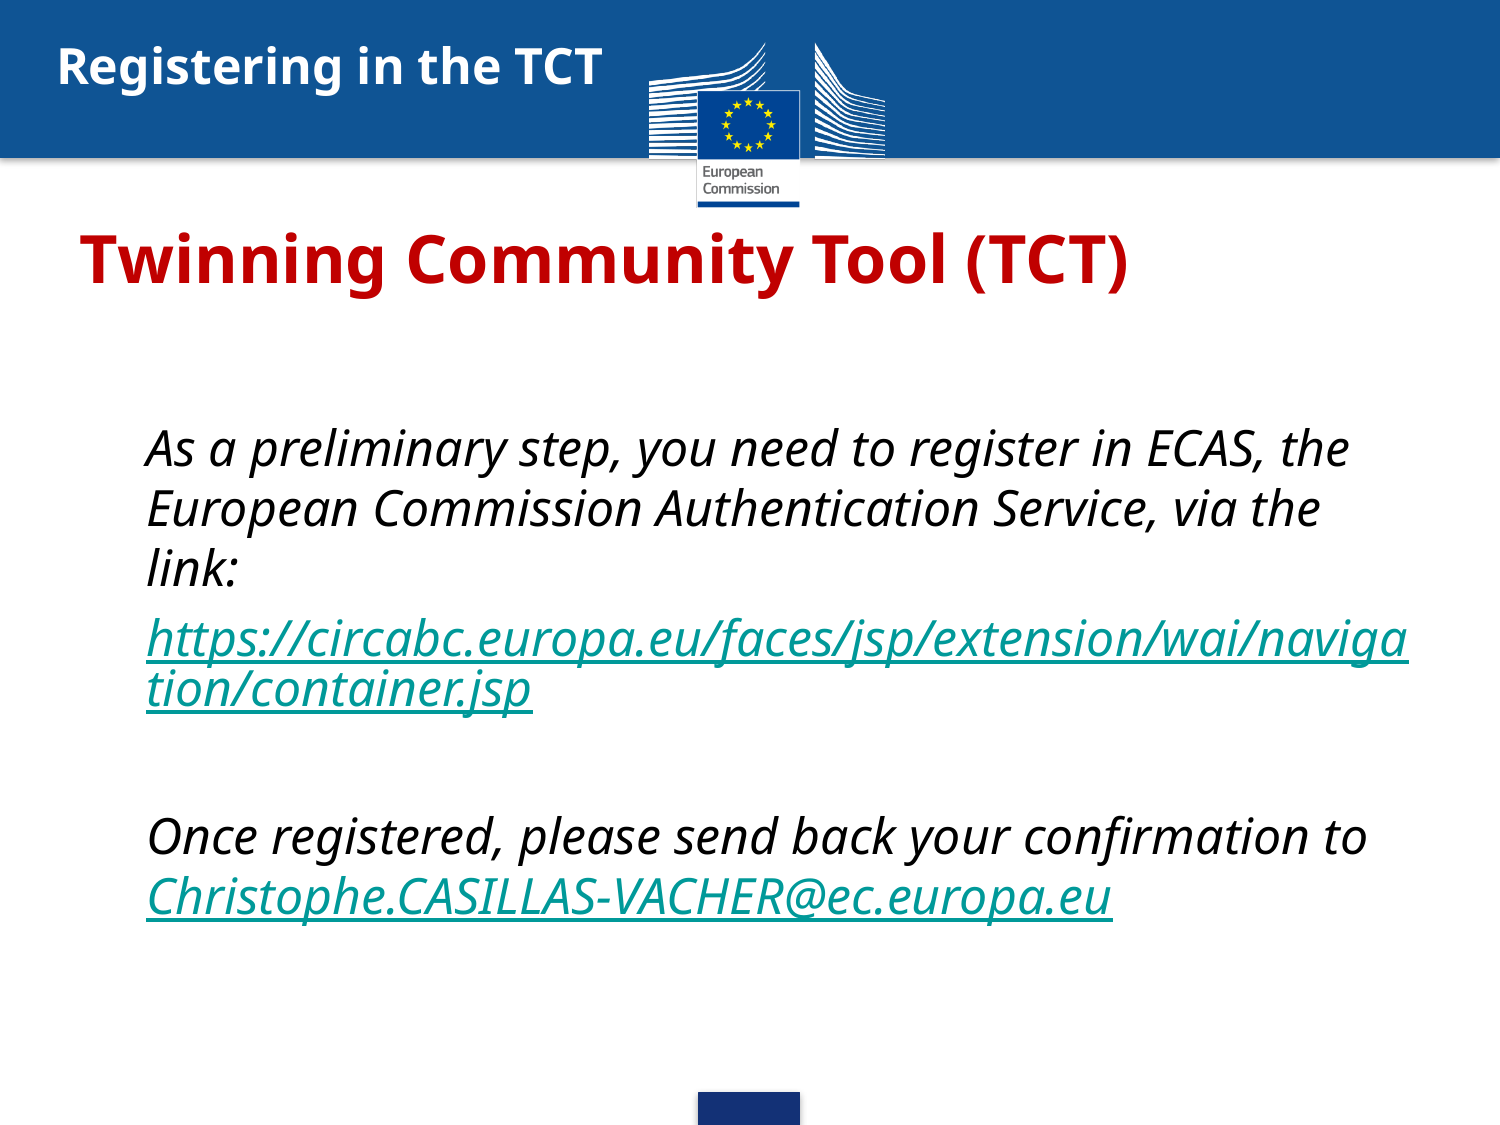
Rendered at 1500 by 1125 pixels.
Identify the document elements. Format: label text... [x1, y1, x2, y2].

list As a preliminary step, you need to register in ECAS, the European Commission Authentication Service, via the link: https://circabc.europa.eu/faces/jsp/extension/wai/navigation/container.jsp Once registered, please send back your confirmation to Christophe.CASILLAS-VACHER@ec.europa.eu [75, 408, 1425, 988]
title Twinning Community Tool (TCT) [64, 219, 1415, 374]
text_box Registering in the TCT [41, 27, 656, 103]
picture [649, 42, 885, 208]
